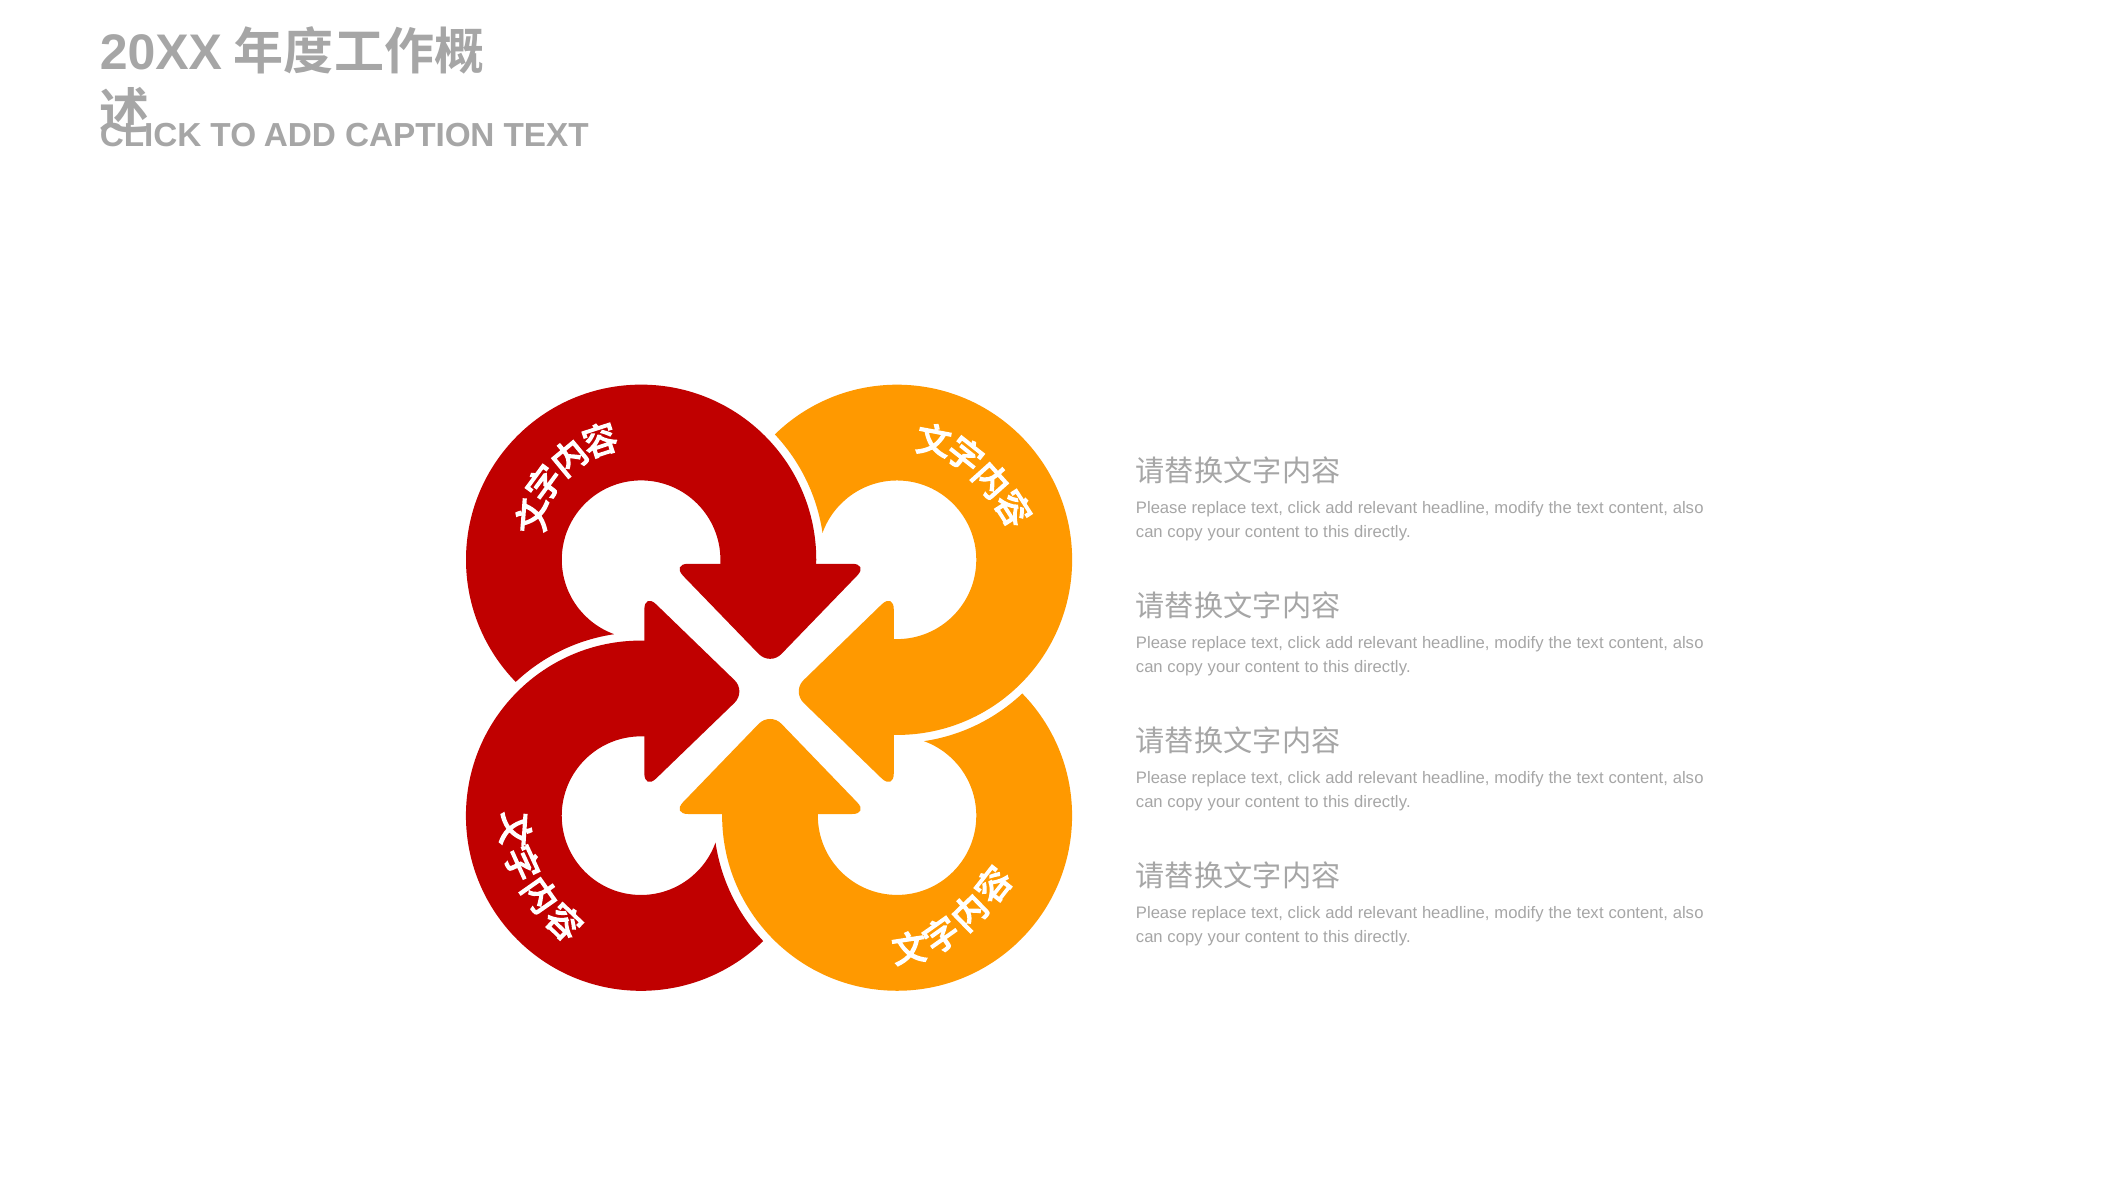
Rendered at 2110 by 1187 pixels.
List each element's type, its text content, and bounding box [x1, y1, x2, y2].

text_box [1135, 580, 1728, 674]
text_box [1135, 444, 1728, 539]
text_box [465, 384, 1073, 991]
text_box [1135, 850, 1728, 945]
text_box 20XX年度工作概述 [99, 19, 534, 113]
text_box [1135, 715, 1728, 810]
text_box CLICK TO ADD CAPTION TEXT [99, 113, 629, 154]
